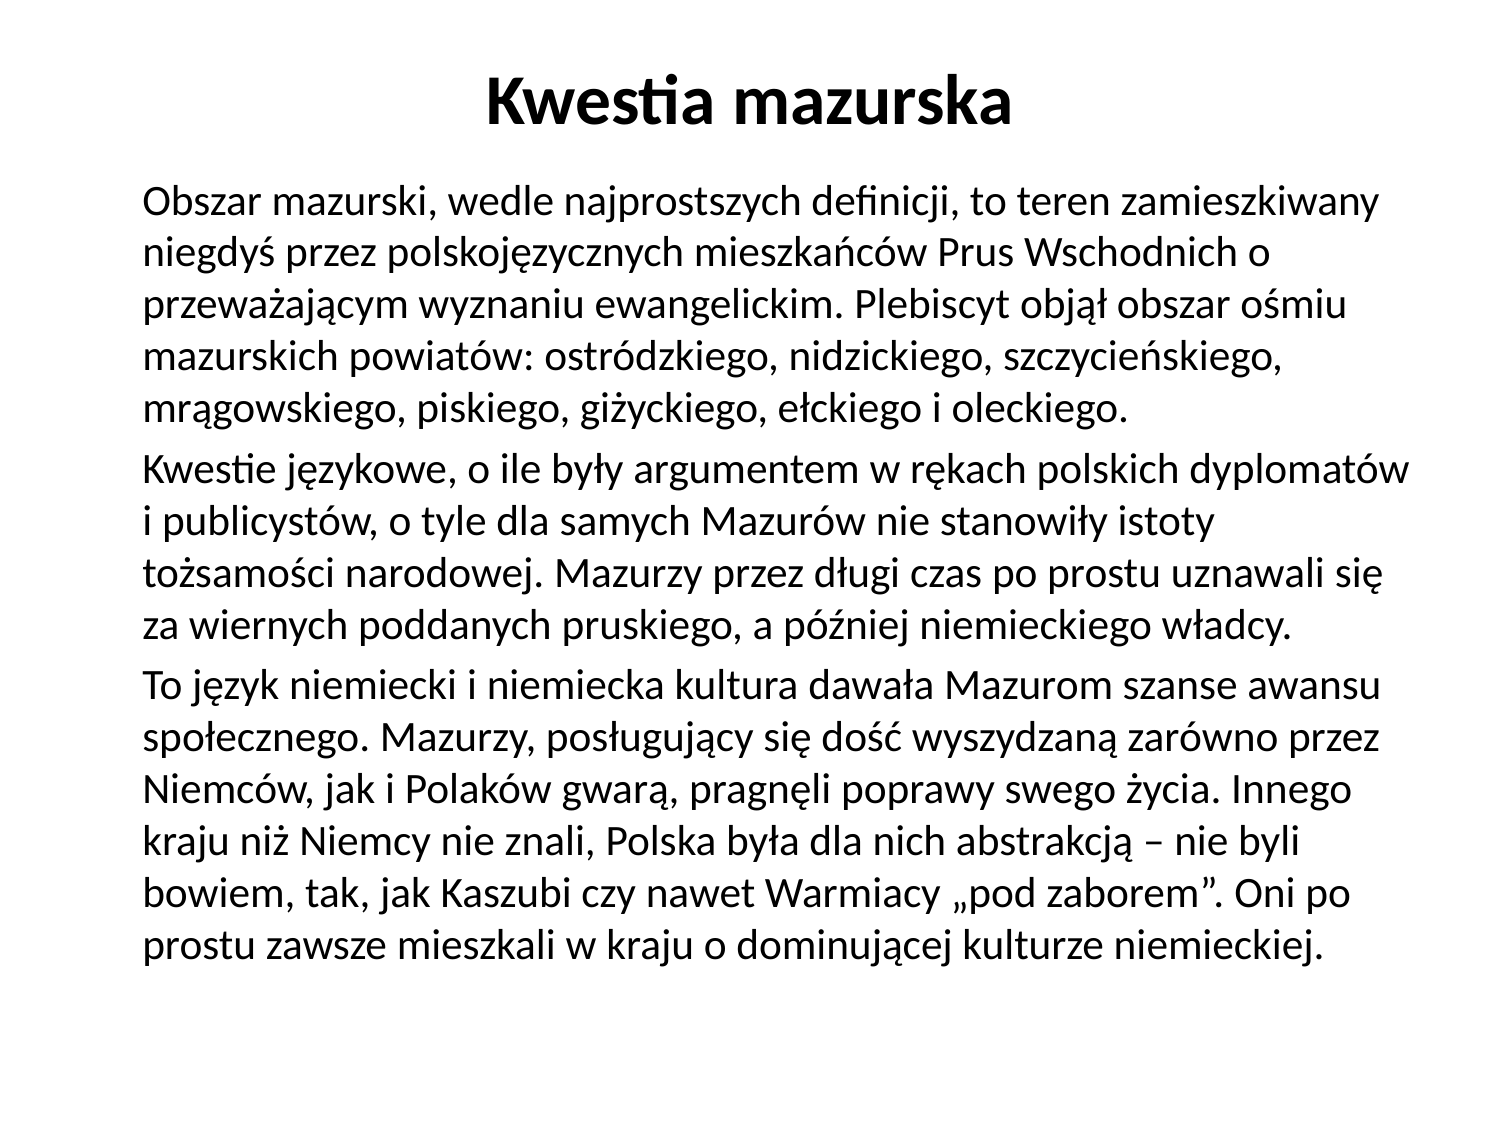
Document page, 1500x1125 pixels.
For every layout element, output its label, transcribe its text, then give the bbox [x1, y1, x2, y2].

list Obszar mazurski, wedle najprostszych definicji, to teren zamieszkiwany niegdyś przez polskojęzycznych mieszkańców Prus Wschodnich o przeważającym wyznaniu ewangelickim. Plebiscyt objął obszar ośmiu mazurskich powiatów: ostródzkiego, nidzickiego, szczycieńskiego, mrągowskiego, piskiego, giżyckiego, ełckiego i oleckiego. Kwestie językowe, o ile były argumentem w rękach polskich dyplomatów i publicystów, o tyle dla samych Mazurów nie stanowiły istoty tożsamości narodowej. Mazurzy przez długi czas po prostu uznawali się za wiernych poddanych pruskiego, a później niemieckiego władcy. To język niemiecki i niemiecka kultura dawała Mazurom szanse awansu społecznego. Mazurzy, posługujący się dość wyszydzaną zarówno przez Niemców, jak i Polaków gwarą, pragnęli poprawy swego życia. Innego kraju niż Niemcy nie znali, Polska była dla nich abstrakcją – nie byli bowiem, tak, jak Kaszubi czy nawet Warmiacy „pod zaborem”. Oni po prostu zawsze mieszkali w kraju o dominującej kulturze niemieckiej. [75, 164, 1425, 1005]
title Kwestia mazurska [75, 45, 1425, 164]
